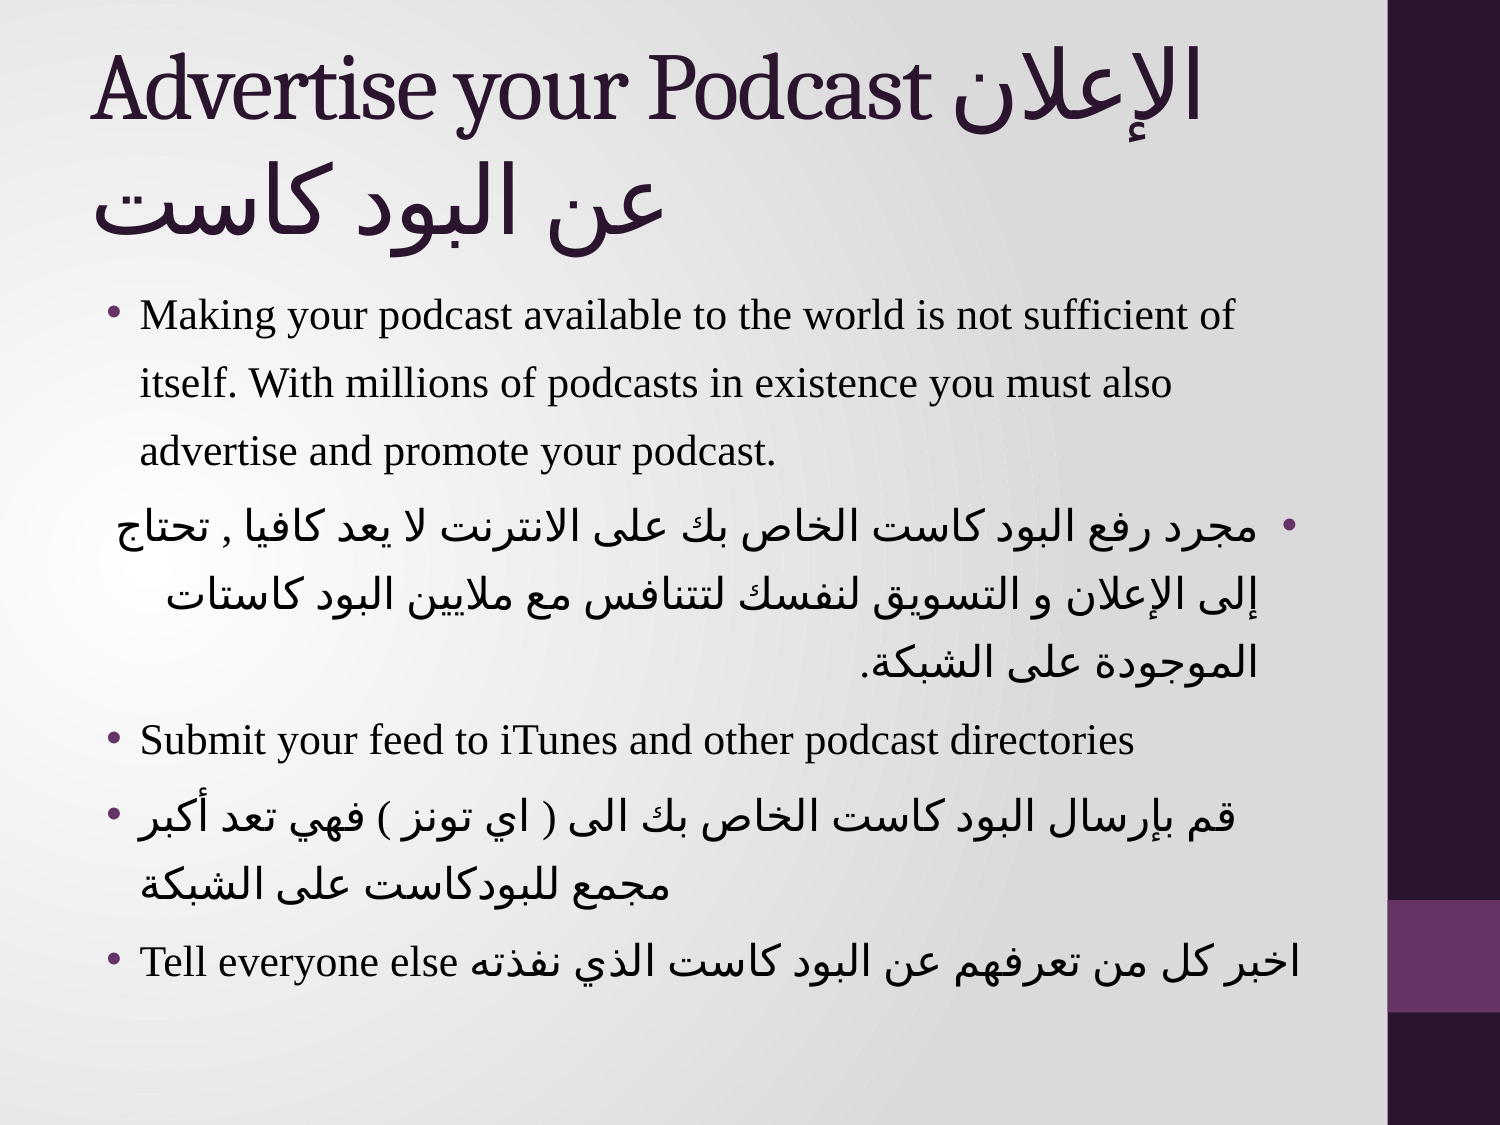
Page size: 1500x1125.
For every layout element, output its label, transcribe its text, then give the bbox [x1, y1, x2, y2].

list Making your podcast available to the world is not sufficient of itself. With millions of podcasts in existence you must also advertise and promote your podcast. مجرد رفع البود كاست الخاص بك على الانترنت لا يعد كافيا , تحتاج إلى الإعلان و التسويق لنفسك لتتنافس مع ملايين البود كاستات الموجودة على الشبكة. Submit your feed to iTunes and other podcast directories قم بإرسال البود كاست الخاص بك الى ( اي تونز ) فهي تعد أكبر مجمع للبودكاست على الشبكة Tell everyone else اخبر كل من تعرفهم عن البود كاست الذي نفذته [75, 262, 1325, 1050]
title Advertise your Podcast الإعلان عن البود كاست [75, 45, 1325, 233]
